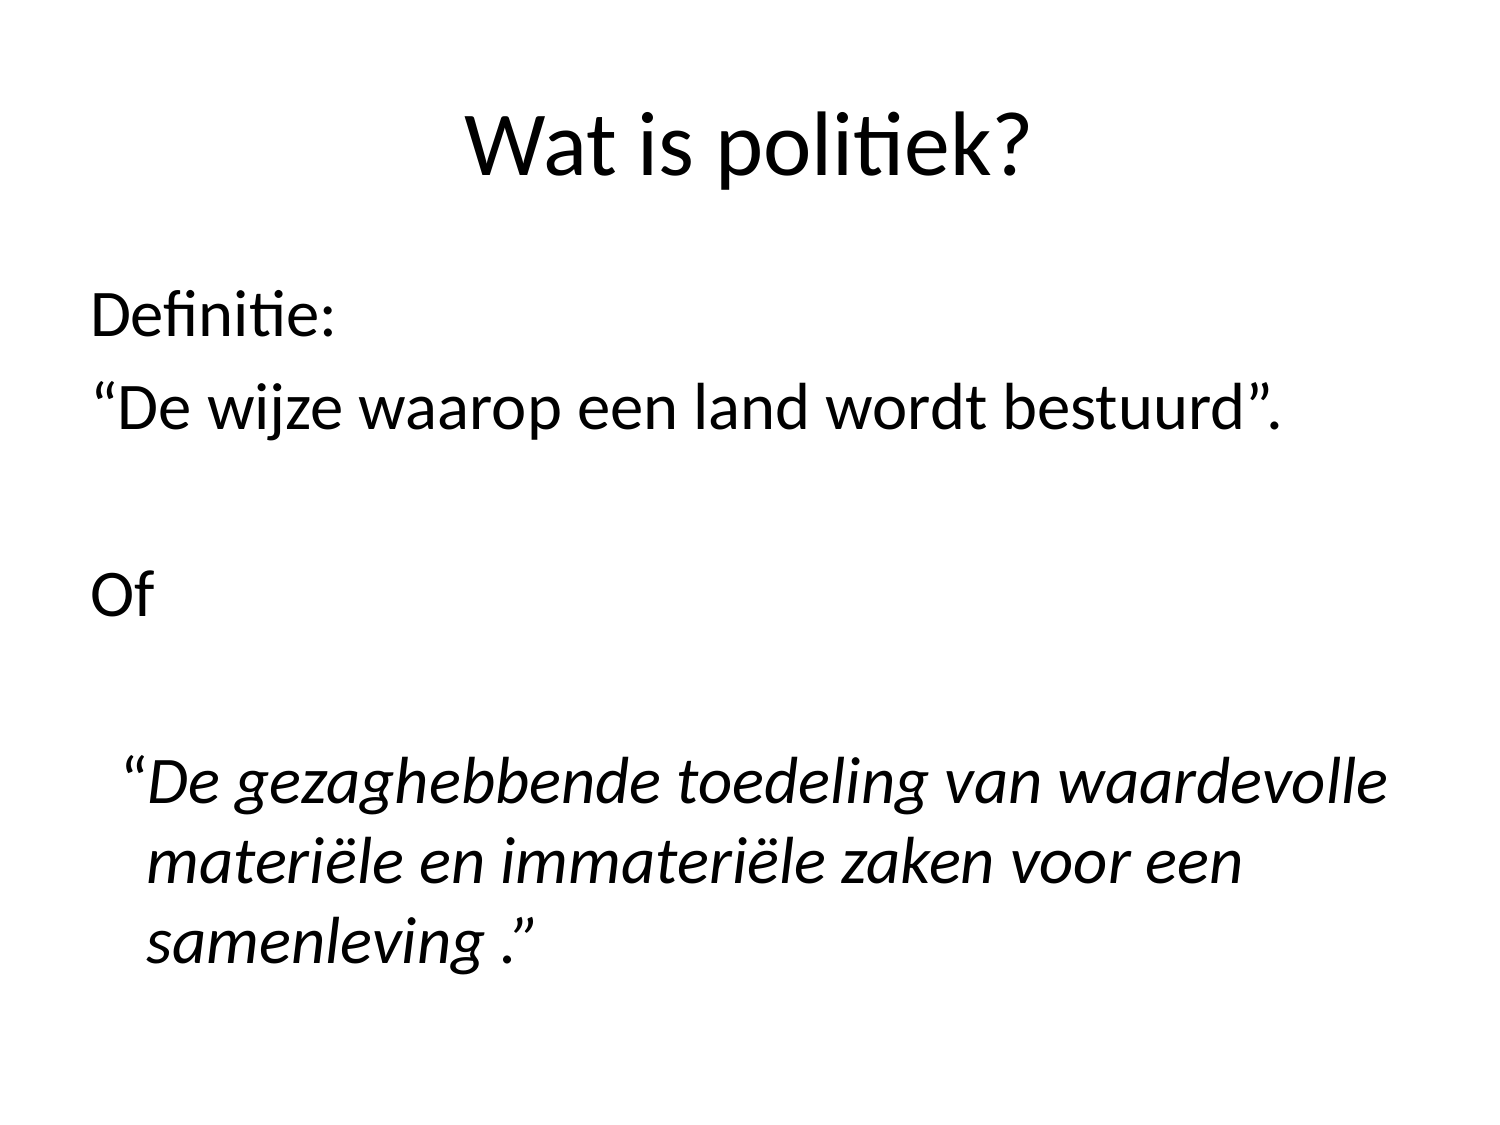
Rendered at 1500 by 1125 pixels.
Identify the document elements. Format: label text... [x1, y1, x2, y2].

title Wat is politiek? [75, 45, 1425, 233]
list Definitie: “De wijze waarop een land wordt bestuurd”. Of “De gezaghebbende toedeling van waardevolle materiële en immateriële zaken voor een samenleving .” [75, 262, 1425, 1005]
